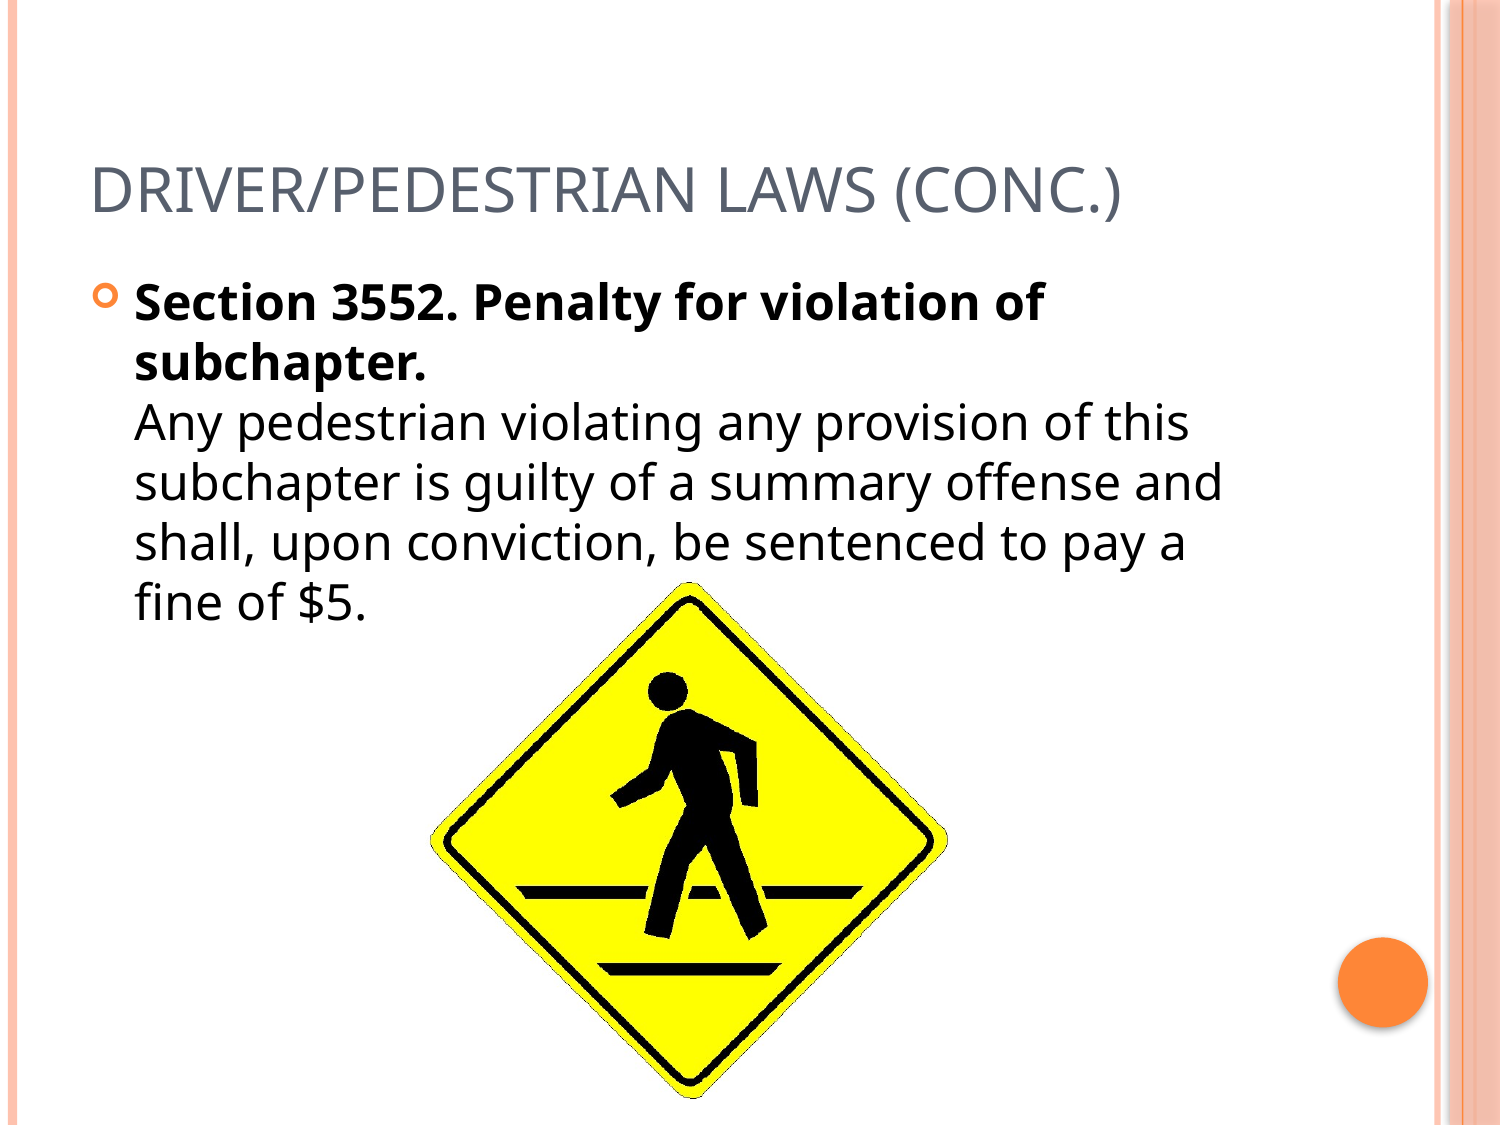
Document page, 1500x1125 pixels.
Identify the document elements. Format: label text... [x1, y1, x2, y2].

picture [424, 577, 951, 1101]
list Section 3552. Penalty for violation of subchapter. Any pedestrian violating any provision of this subchapter is guilty of a summary offense and shall, upon conviction, be sentenced to pay a fine of $5. [75, 262, 1300, 1062]
title Driver/Pedestrian Laws (Conc.) [75, 45, 1300, 233]
